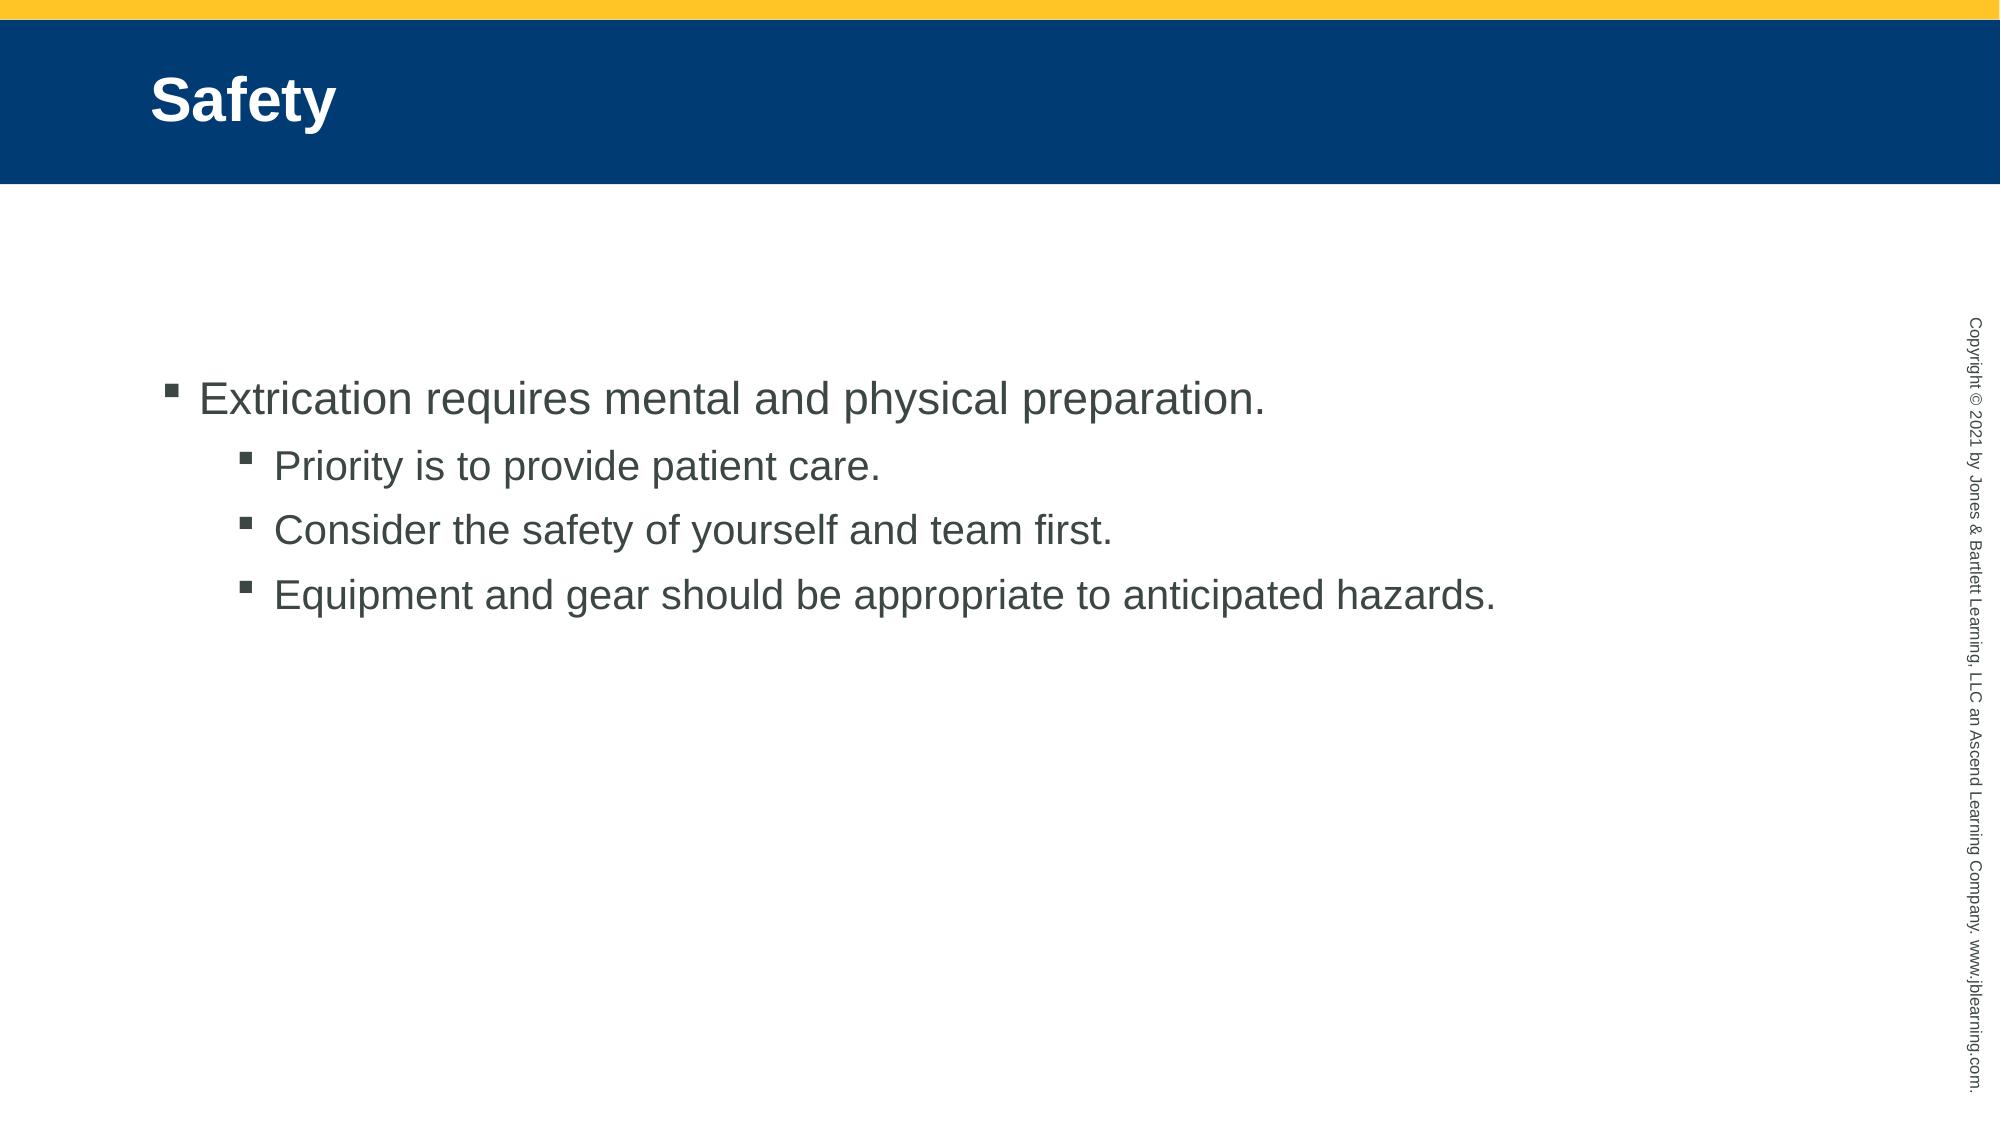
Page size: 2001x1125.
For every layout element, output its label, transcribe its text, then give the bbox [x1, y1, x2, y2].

title Safety [0, 20, 2000, 185]
list Extrication requires mental and physical preparation. Priority is to provide patient care. Consider the safety of yourself and team first. Equipment and gear should be appropriate to anticipated hazards. [146, 361, 1859, 1016]
